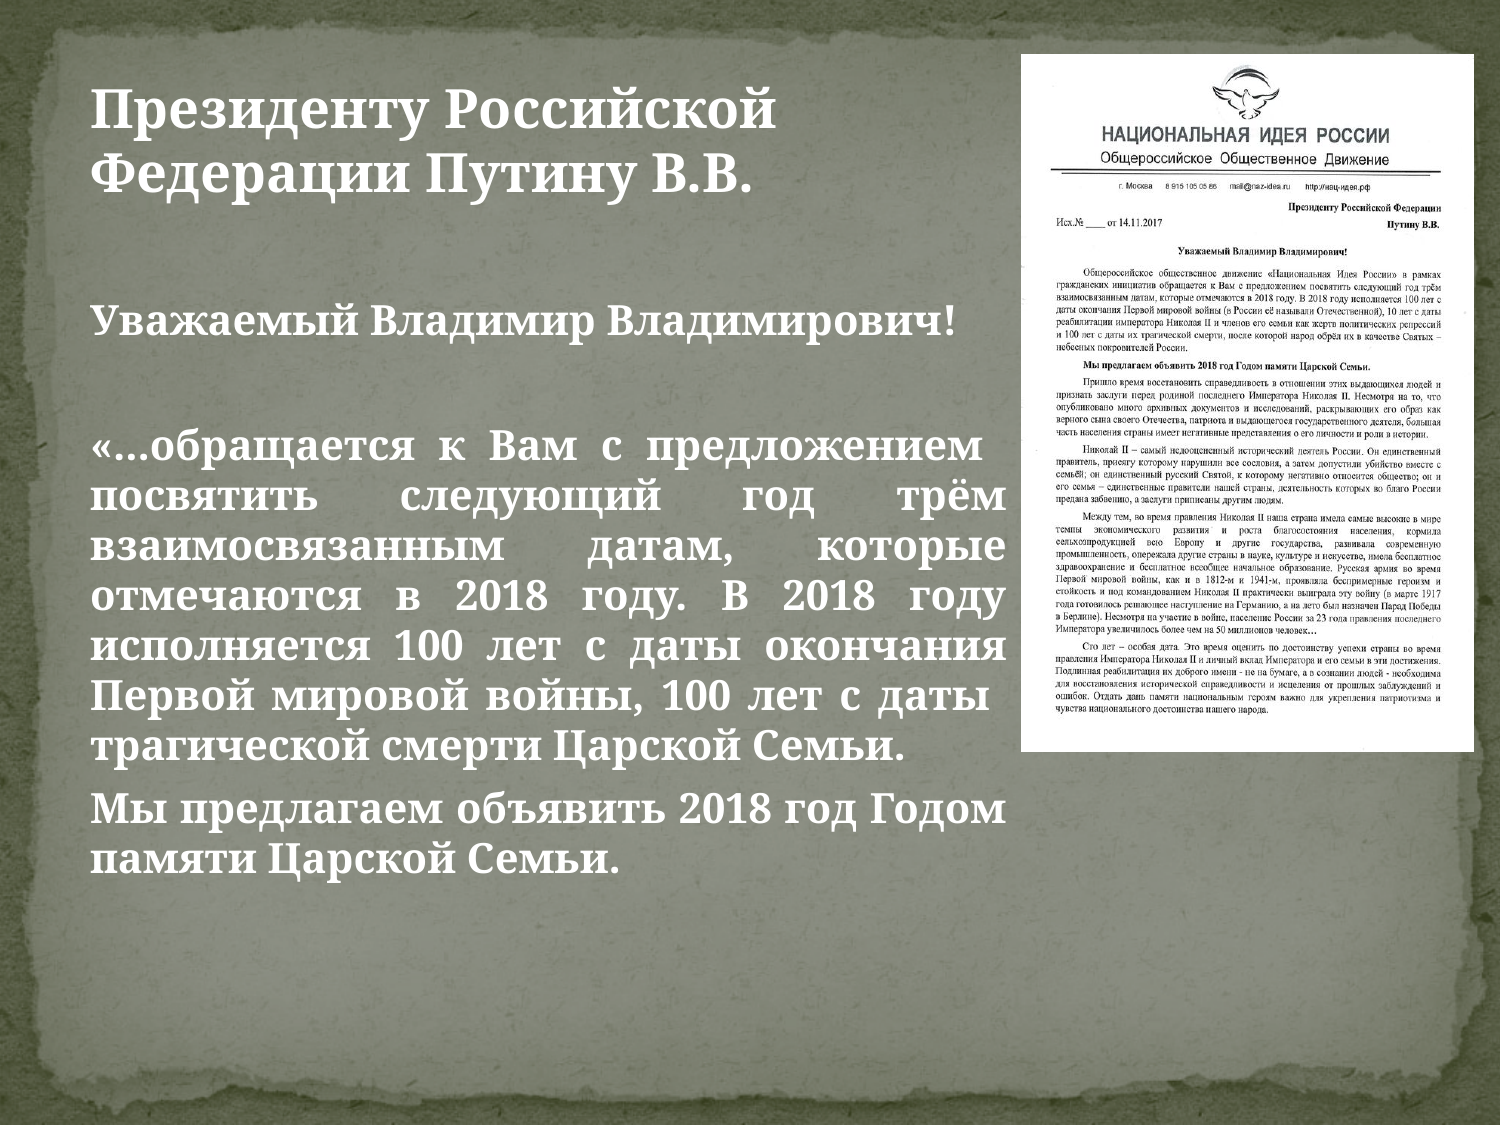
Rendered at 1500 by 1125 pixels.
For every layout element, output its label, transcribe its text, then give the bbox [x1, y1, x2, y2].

picture [1021, 54, 1474, 752]
list Президенту Российской Федерации Путину В.В. Уважаемый Владимир Владимирович! «...обращается к Вам с предложением посвятить следующий год трём взаимосвязанным датам, которые отмечаются в 2018 году. В 2018 году исполняется 100 лет с даты окончания Первой мировой войны, 100 лет с даты трагической смерти Царской Семьи. Мы предлагаем объявить 2018 год Годом памяти Царской Семьи. [74, 66, 1022, 1001]
